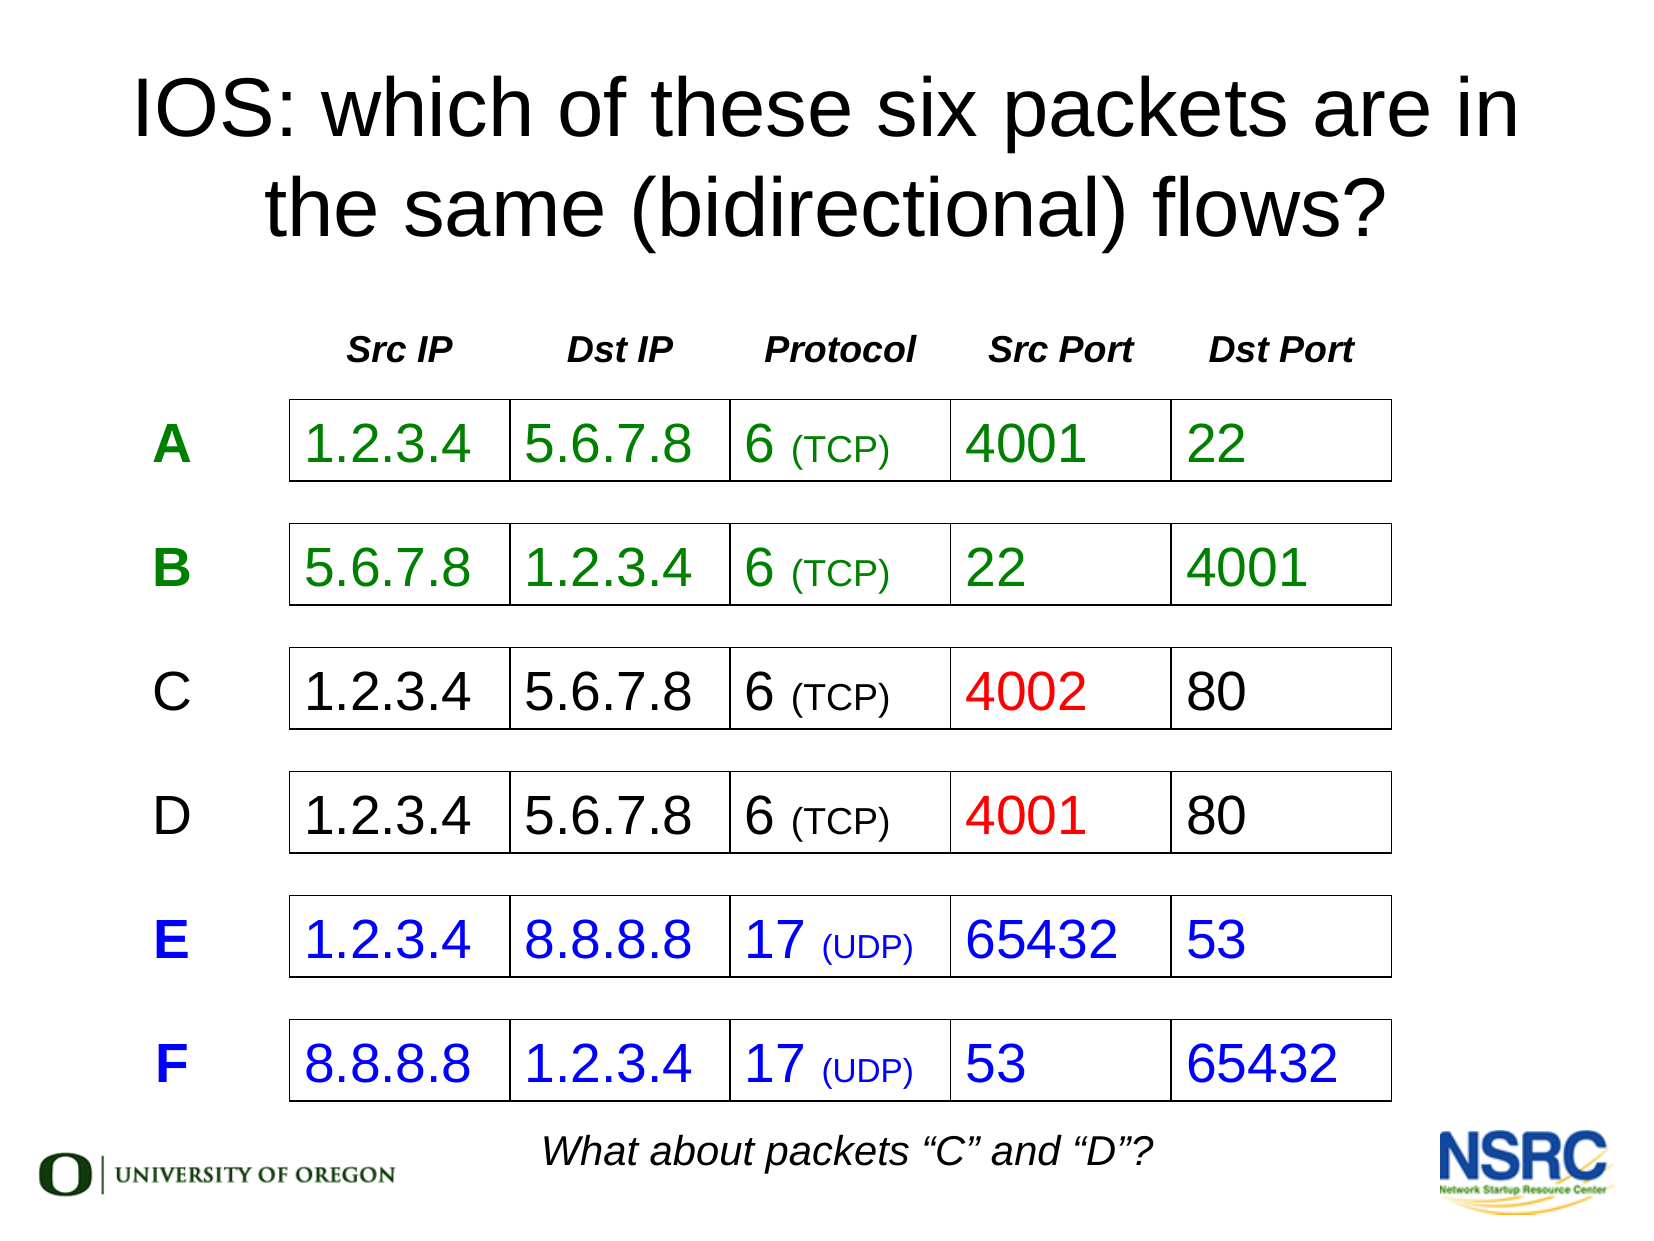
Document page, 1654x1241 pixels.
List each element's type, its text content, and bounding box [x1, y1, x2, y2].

text_box Src IP [289, 316, 509, 378]
text_box 6 (TCP) [730, 647, 950, 730]
text_box 5.6.7.8 [509, 399, 730, 482]
text_box 53 [950, 1019, 1171, 1102]
text_box IOS: which of these six packets are in the same (bidirectional) flows? [82, 49, 1571, 257]
text_box 17 (UDP) [730, 895, 950, 978]
text_box Dst IP [509, 316, 730, 378]
text_box 1.2.3.4 [289, 771, 509, 854]
text_box 4001 [950, 771, 1171, 854]
text_box 1.2.3.4 [509, 523, 730, 606]
text_box 65432 [950, 895, 1171, 978]
text_box Protocol [730, 316, 950, 378]
text_box 4001 [950, 399, 1171, 482]
text_box 4001 [1171, 523, 1392, 606]
text_box 1.2.3.4 [289, 647, 509, 730]
text_box 17 (UDP) [730, 1019, 950, 1102]
text_box E [124, 895, 221, 978]
text_box 6 (TCP) [730, 523, 950, 606]
text_box 6 (TCP) [730, 771, 950, 854]
text_box 80 [1171, 771, 1392, 854]
text_box D [124, 771, 221, 854]
text_box 22 [950, 523, 1171, 606]
text_box 1.2.3.4 [509, 1019, 730, 1102]
text_box 22 [1171, 399, 1392, 482]
text_box 4002 [950, 647, 1171, 730]
picture [37, 1151, 397, 1198]
text_box 80 [1171, 647, 1392, 730]
text_box 1.2.3.4 [289, 895, 509, 978]
text_box 5.6.7.8 [509, 647, 730, 730]
text_box 65432 [1171, 1019, 1392, 1102]
text_box 53 [1171, 895, 1392, 978]
text_box 6 (TCP) [730, 399, 950, 482]
text_box F [123, 1019, 221, 1102]
text_box 8.8.8.8 [289, 1019, 509, 1102]
text_box C [123, 647, 221, 730]
text_box B [123, 523, 221, 606]
text_box 5.6.7.8 [289, 523, 509, 606]
text_box Dst Port [1171, 316, 1392, 378]
text_box A [123, 399, 221, 482]
text_box 8.8.8.8 [509, 895, 730, 978]
text_box 1.2.3.4 [289, 399, 509, 482]
text_box What about packets “C” and “D”? [385, 1116, 1310, 1182]
text_box Src Port [950, 316, 1171, 378]
text_box 5.6.7.8 [509, 771, 730, 854]
picture [1440, 1130, 1616, 1215]
